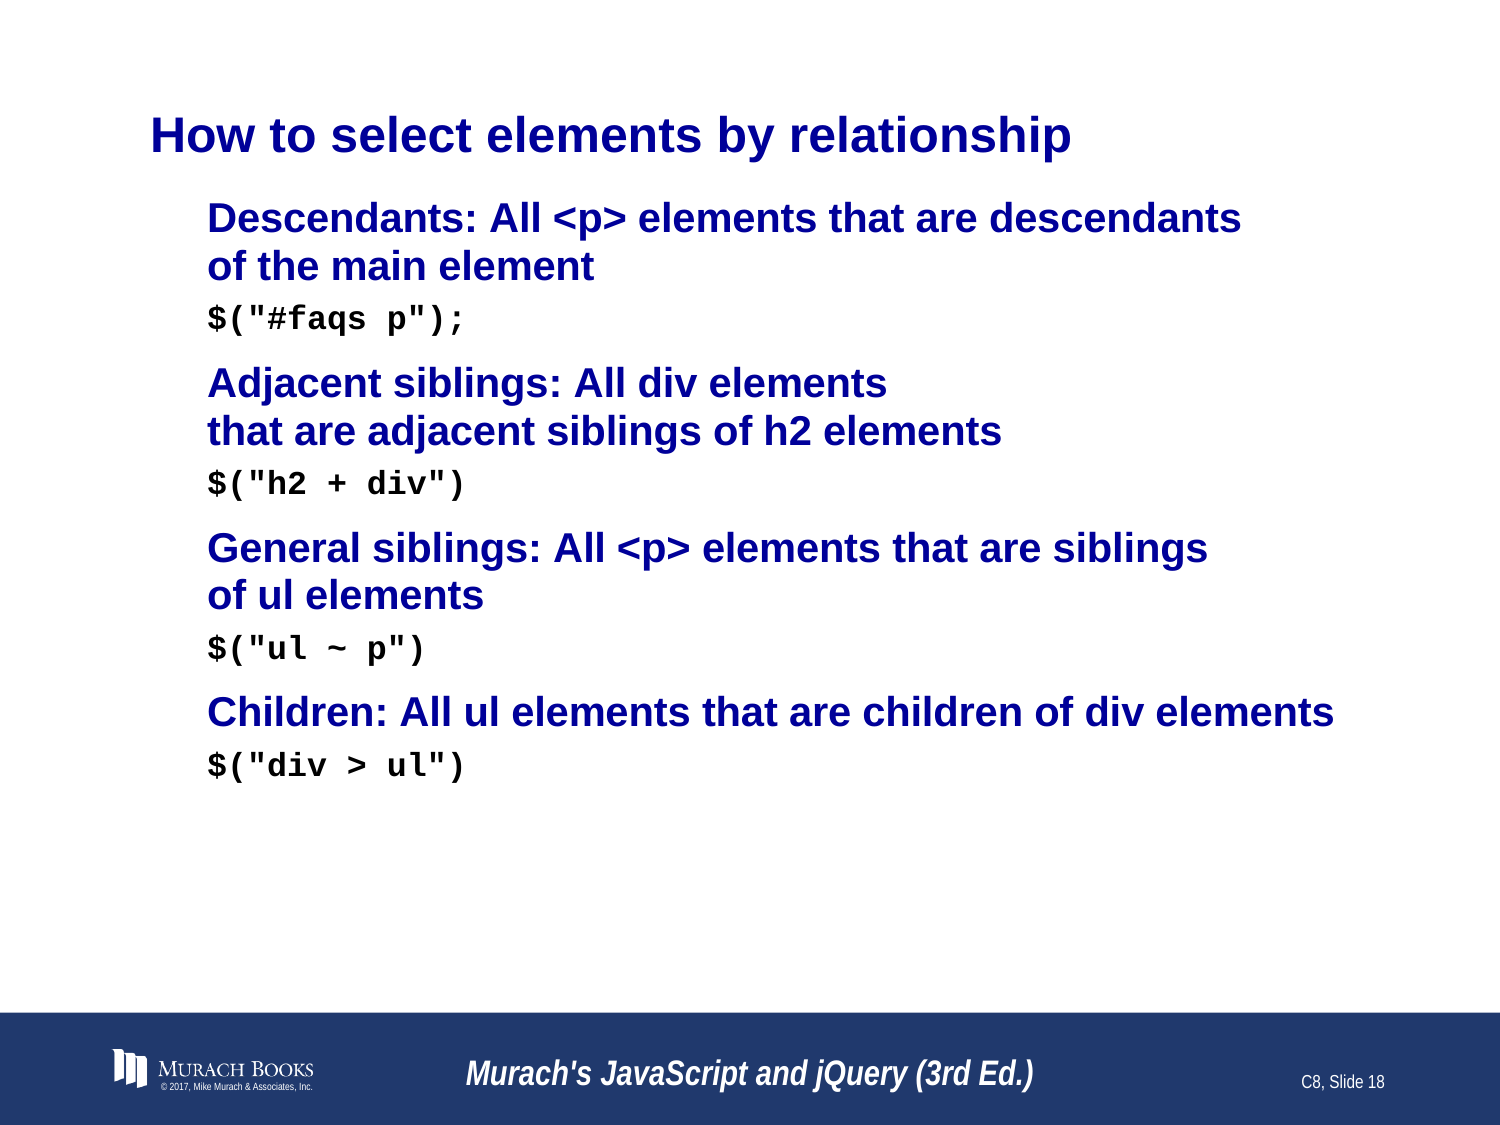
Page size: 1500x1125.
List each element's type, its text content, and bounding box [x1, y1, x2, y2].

title How to select elements by relationship [150, 102, 1350, 164]
slide_number C8, Slide 18 [1087, 1025, 1400, 1100]
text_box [149, 174, 1350, 787]
footer © 2017, Mike Murach & Associates, Inc. [12, 1025, 463, 1100]
slide_number Murach's JavaScript and jQuery (3rd Ed.) [463, 1025, 1050, 1100]
